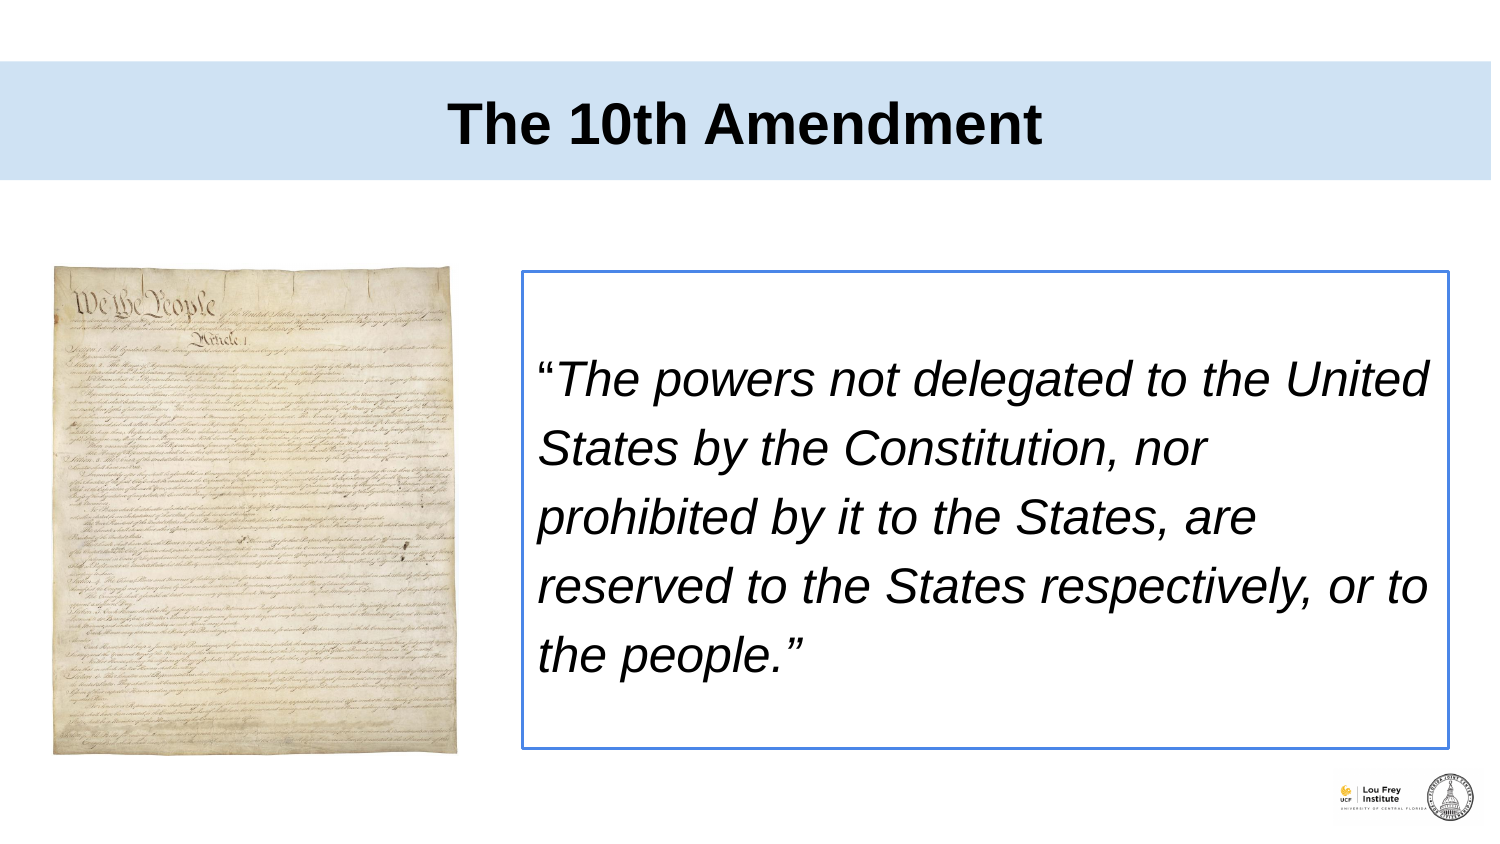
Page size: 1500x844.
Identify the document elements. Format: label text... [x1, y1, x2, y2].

list “The powers not delegated to the United States by the Constitution, nor prohibited by it to the States, are reserved to the States respectively, or to the people.” [522, 271, 1449, 749]
title The 10th Amendment [0, 61, 1491, 181]
picture [50, 263, 459, 757]
picture [1333, 767, 1484, 826]
